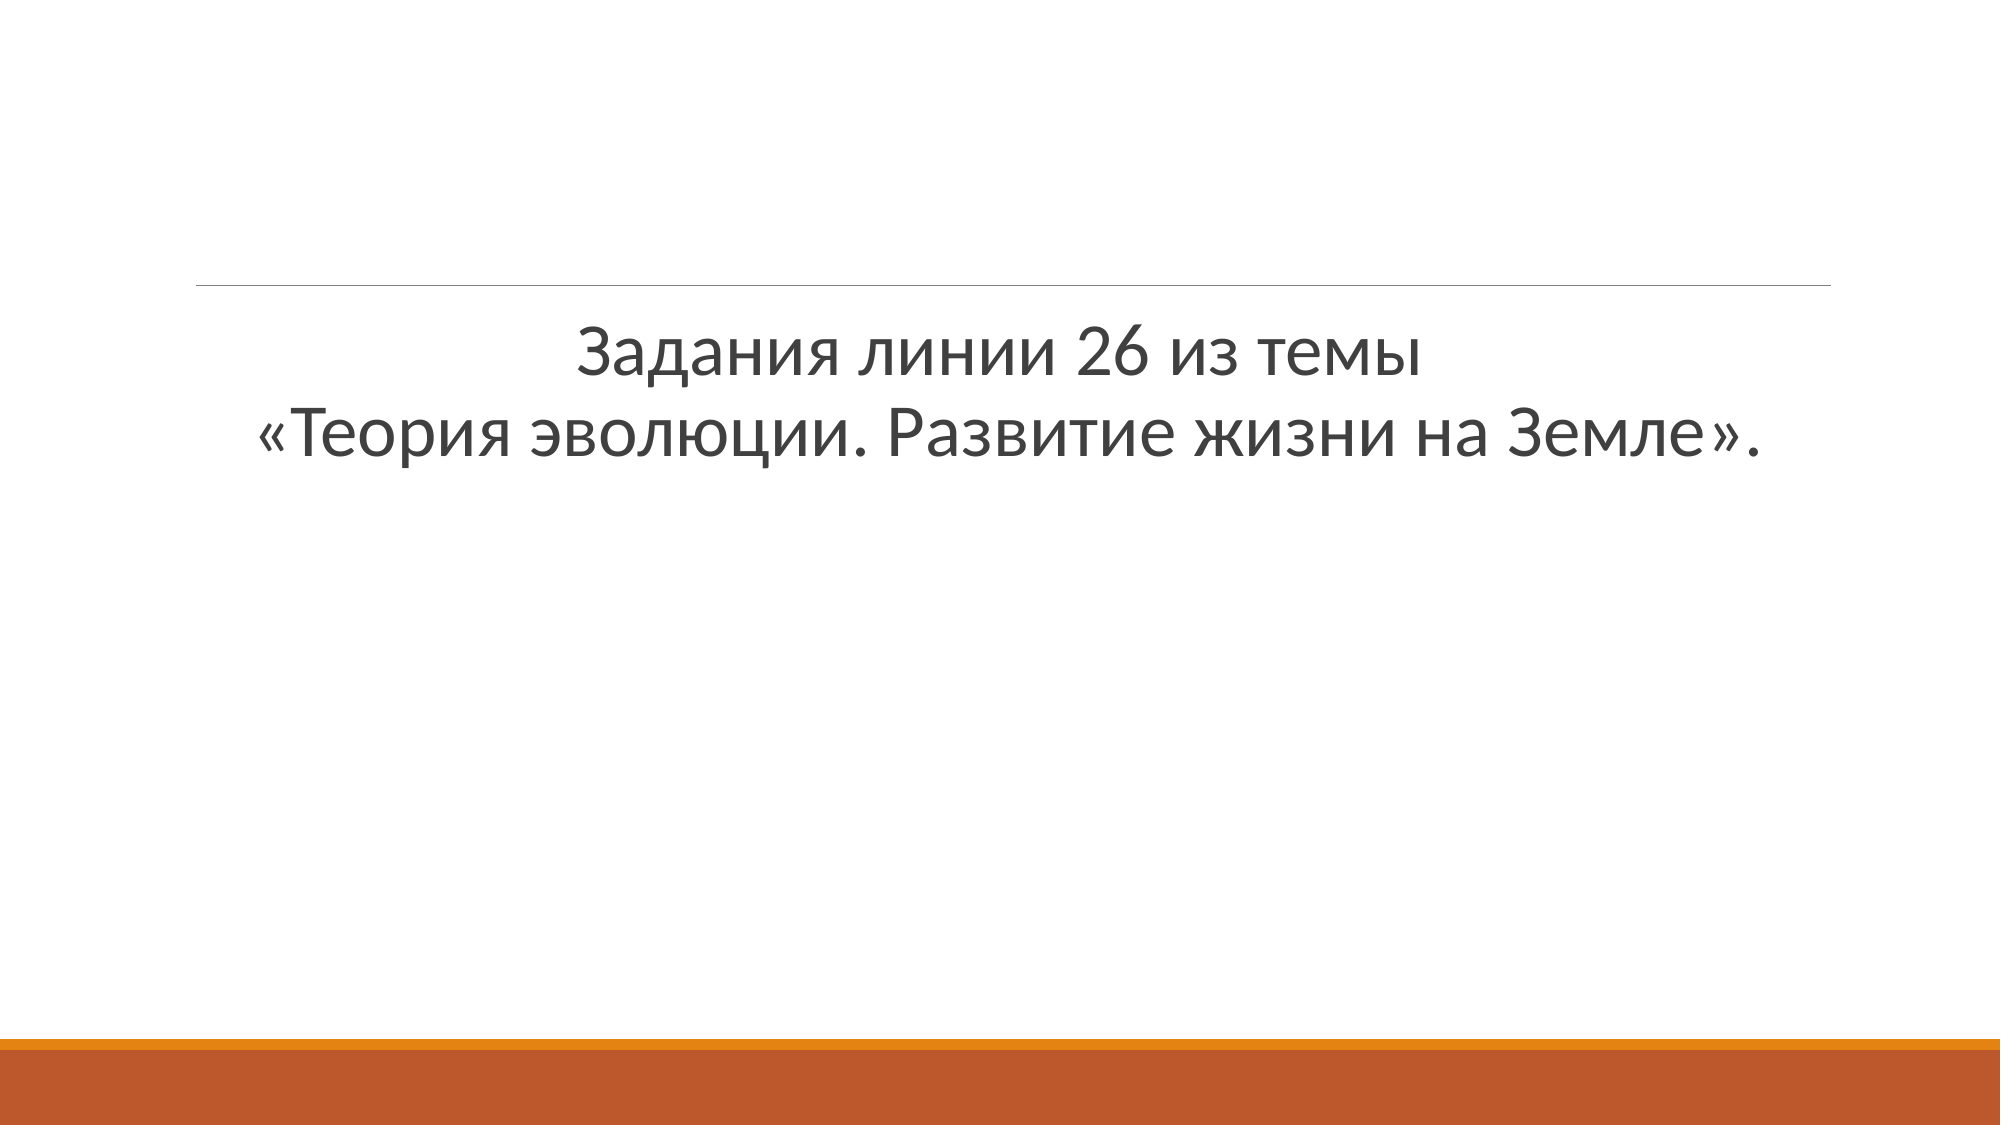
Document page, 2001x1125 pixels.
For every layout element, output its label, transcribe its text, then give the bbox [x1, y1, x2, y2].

list Задания линии 26 из темы «Теория эволюции. Развитие жизни на Земле». [180, 302, 1830, 963]
